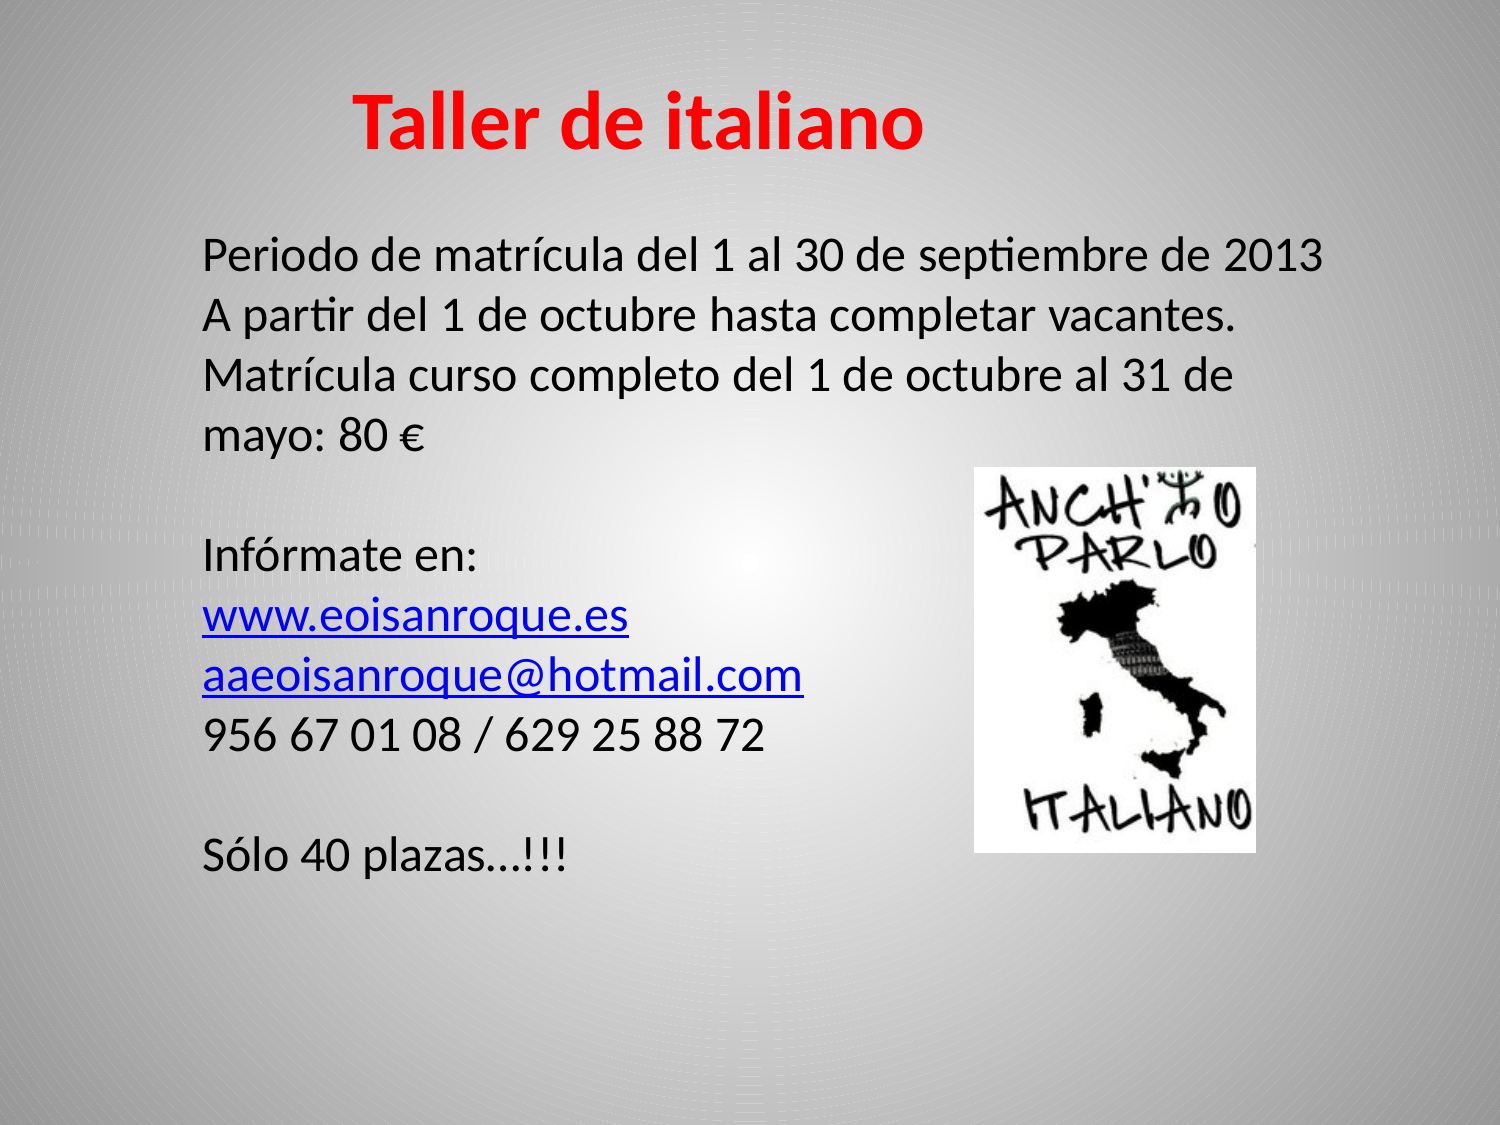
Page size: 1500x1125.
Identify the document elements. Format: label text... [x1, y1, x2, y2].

picture [974, 467, 1256, 853]
text_box Taller de italiano Periodo de matrícula del 1 al 30 de septiembre de 2013 A partir del 1 de octubre hasta completar vacantes. Matrícula curso completo del 1 de octubre al 31 de mayo: 80 € Infórmate en: www.eoisanroque.es aaeoisanroque@hotmail.com 956 67 01 08 / 629 25 88 72 Sólo 40 plazas…!!! [187, 70, 1360, 889]
